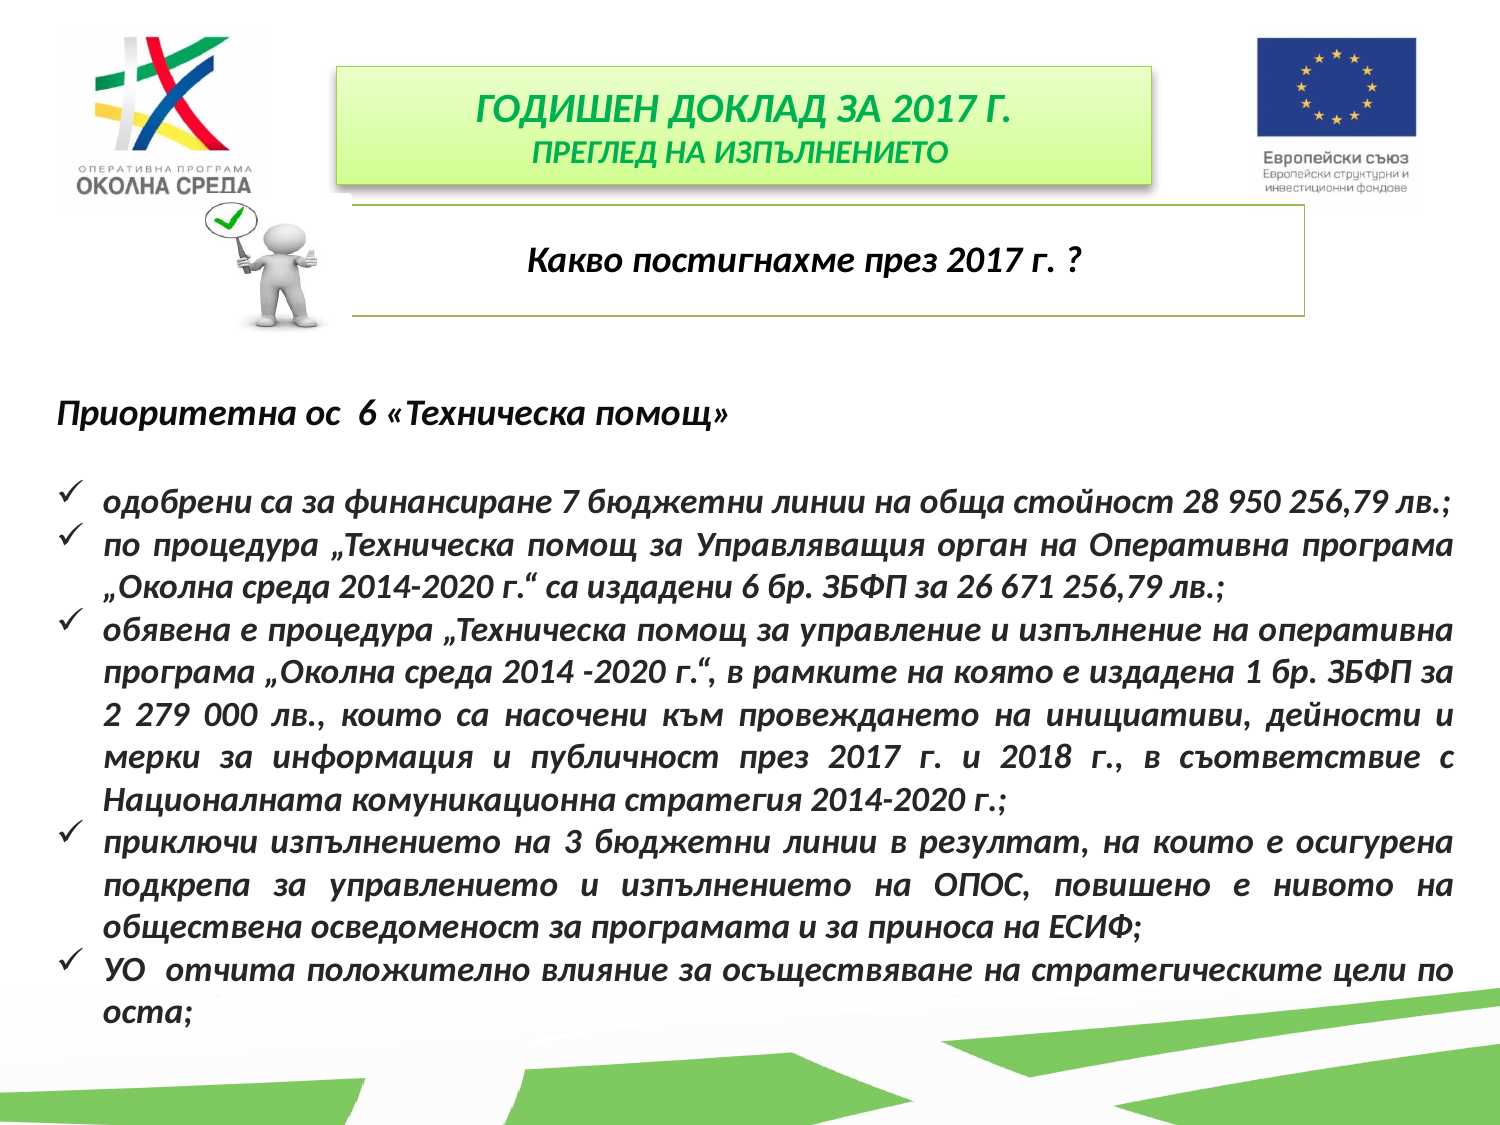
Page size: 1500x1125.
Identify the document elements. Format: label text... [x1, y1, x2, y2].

text_box Приоритетна ос 6 «Техническа помощ» одобрени са за финансиране 7 бюджетни линии на обща стойност 28 950 256,79 лв.; по процедура „Техническа помощ за Управляващия орган на Оперативна програма „Околна среда 2014-2020 г.“ са издадени 6 бр. ЗБФП за 26 671 256,79 лв.; обявена е процедура „Техническа помощ за управление и изпълнение на оперативна програма „Околна среда 2014 -2020 г.“, в рамките на която е издадена 1 бр. ЗБФП за 2 279 000 лв., които са насочени към провеждането на инициативи, дейности и мерки за информация и публичност през 2017 г. и 2018 г., в съответствие с Националната комуникационна стратегия 2014-2020 г.; приключи изпълнението на 3 бюджетни линии в резултат, на които е осигурена подкрепа за управлението и изпълнението на ОПОС, повишено е нивото на обществена осведоменост за програмата и за приноса на ЕСИФ; УО отчита положително влияние за осъществяване на стратегическите цели по оста; [41, 380, 1471, 986]
text_box [53, 208, 1471, 380]
picture [62, 28, 266, 209]
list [100, 195, 1450, 345]
title ГОДИШЕН ДОКЛАД ЗА 2017 Г. ПРЕГЛЕД НА ИЗПЪЛНЕНИЕТО [336, 66, 1152, 185]
picture [0, 987, 1500, 1125]
picture [1248, 28, 1424, 195]
